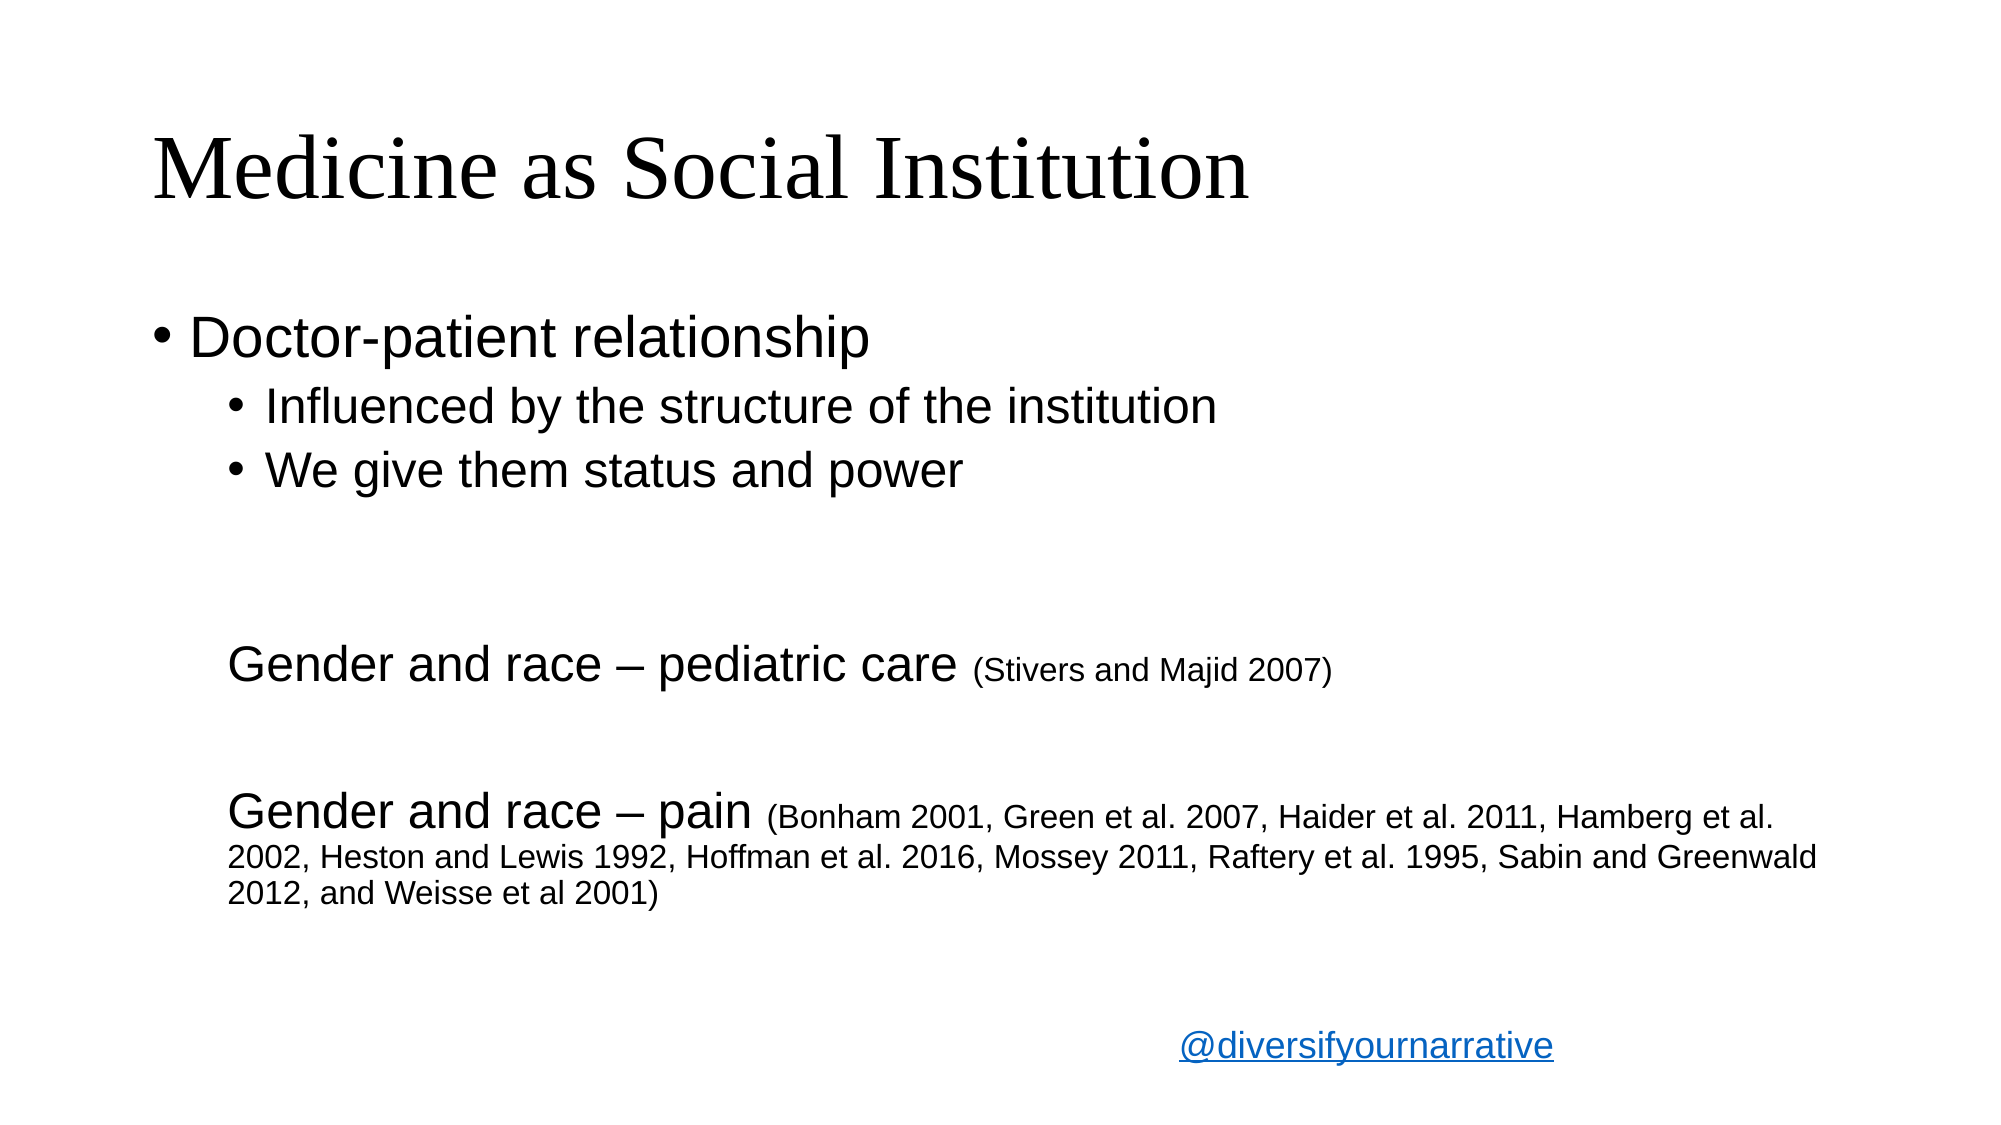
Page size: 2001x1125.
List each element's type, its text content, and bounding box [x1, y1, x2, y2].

text_box @diversifyournarrative [1164, 1013, 1569, 1073]
list Doctor-patient relationship Influenced by the structure of the institution We give them status and power Gender and race – pediatric care (Stivers and Majid 2007) Gender and race – pain (Bonham 2001, Green et al. 2007, Haider et al. 2011, Hamberg et al. 2002, Heston and Lewis 1992, Hoffman et al. 2016, Mossey 2011, Raftery et al. 1995, Sabin and Greenwald 2012, and Weisse et al 2001) [137, 299, 1863, 1014]
title Medicine as Social Institution [137, 59, 1863, 278]
